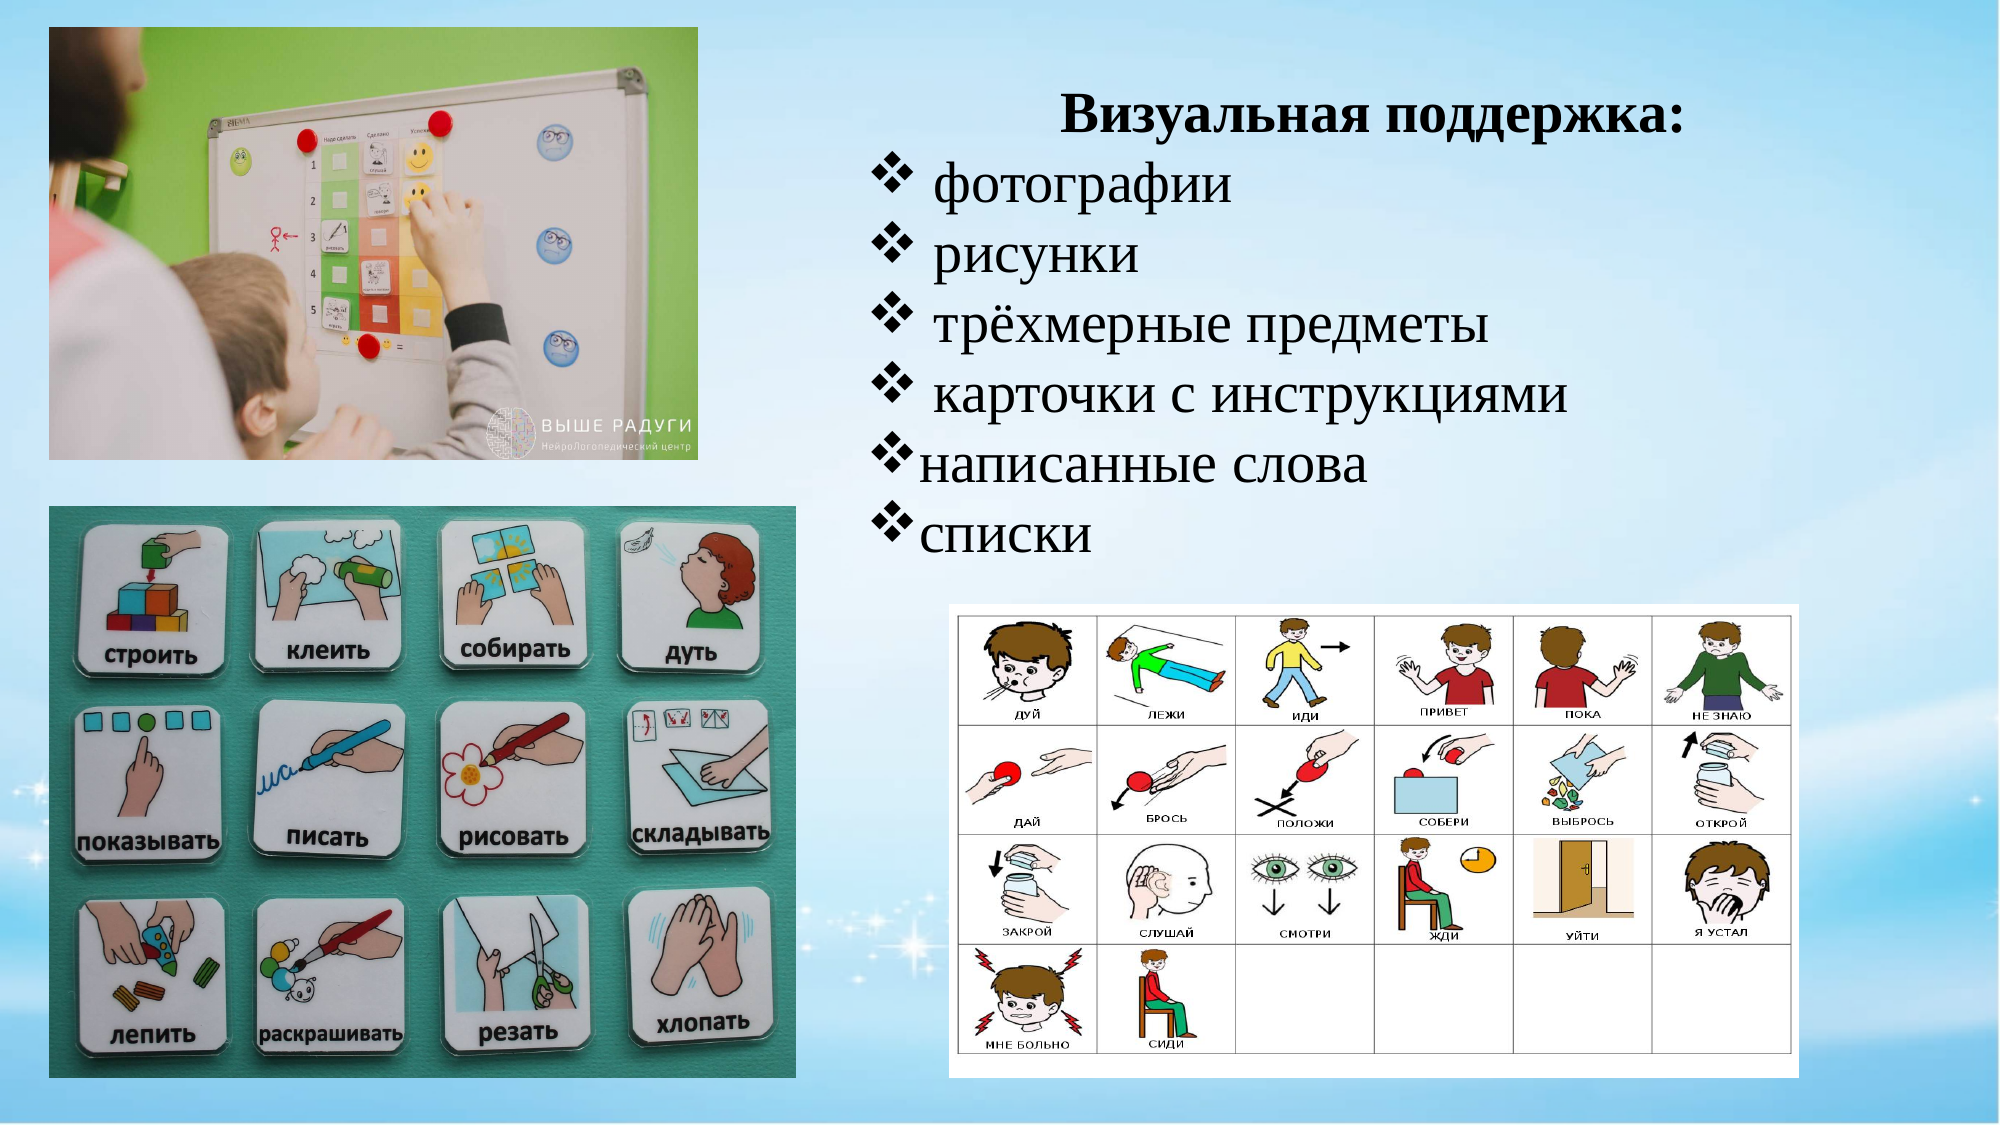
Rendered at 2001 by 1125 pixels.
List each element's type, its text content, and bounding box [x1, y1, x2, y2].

picture [49, 506, 796, 1078]
text_box Визуальная поддержка: фотографии рисунки трёхмерные предметы карточки с инструкциями написанные слова списки [851, 66, 1897, 572]
picture [49, 27, 698, 460]
picture [949, 604, 1799, 1078]
